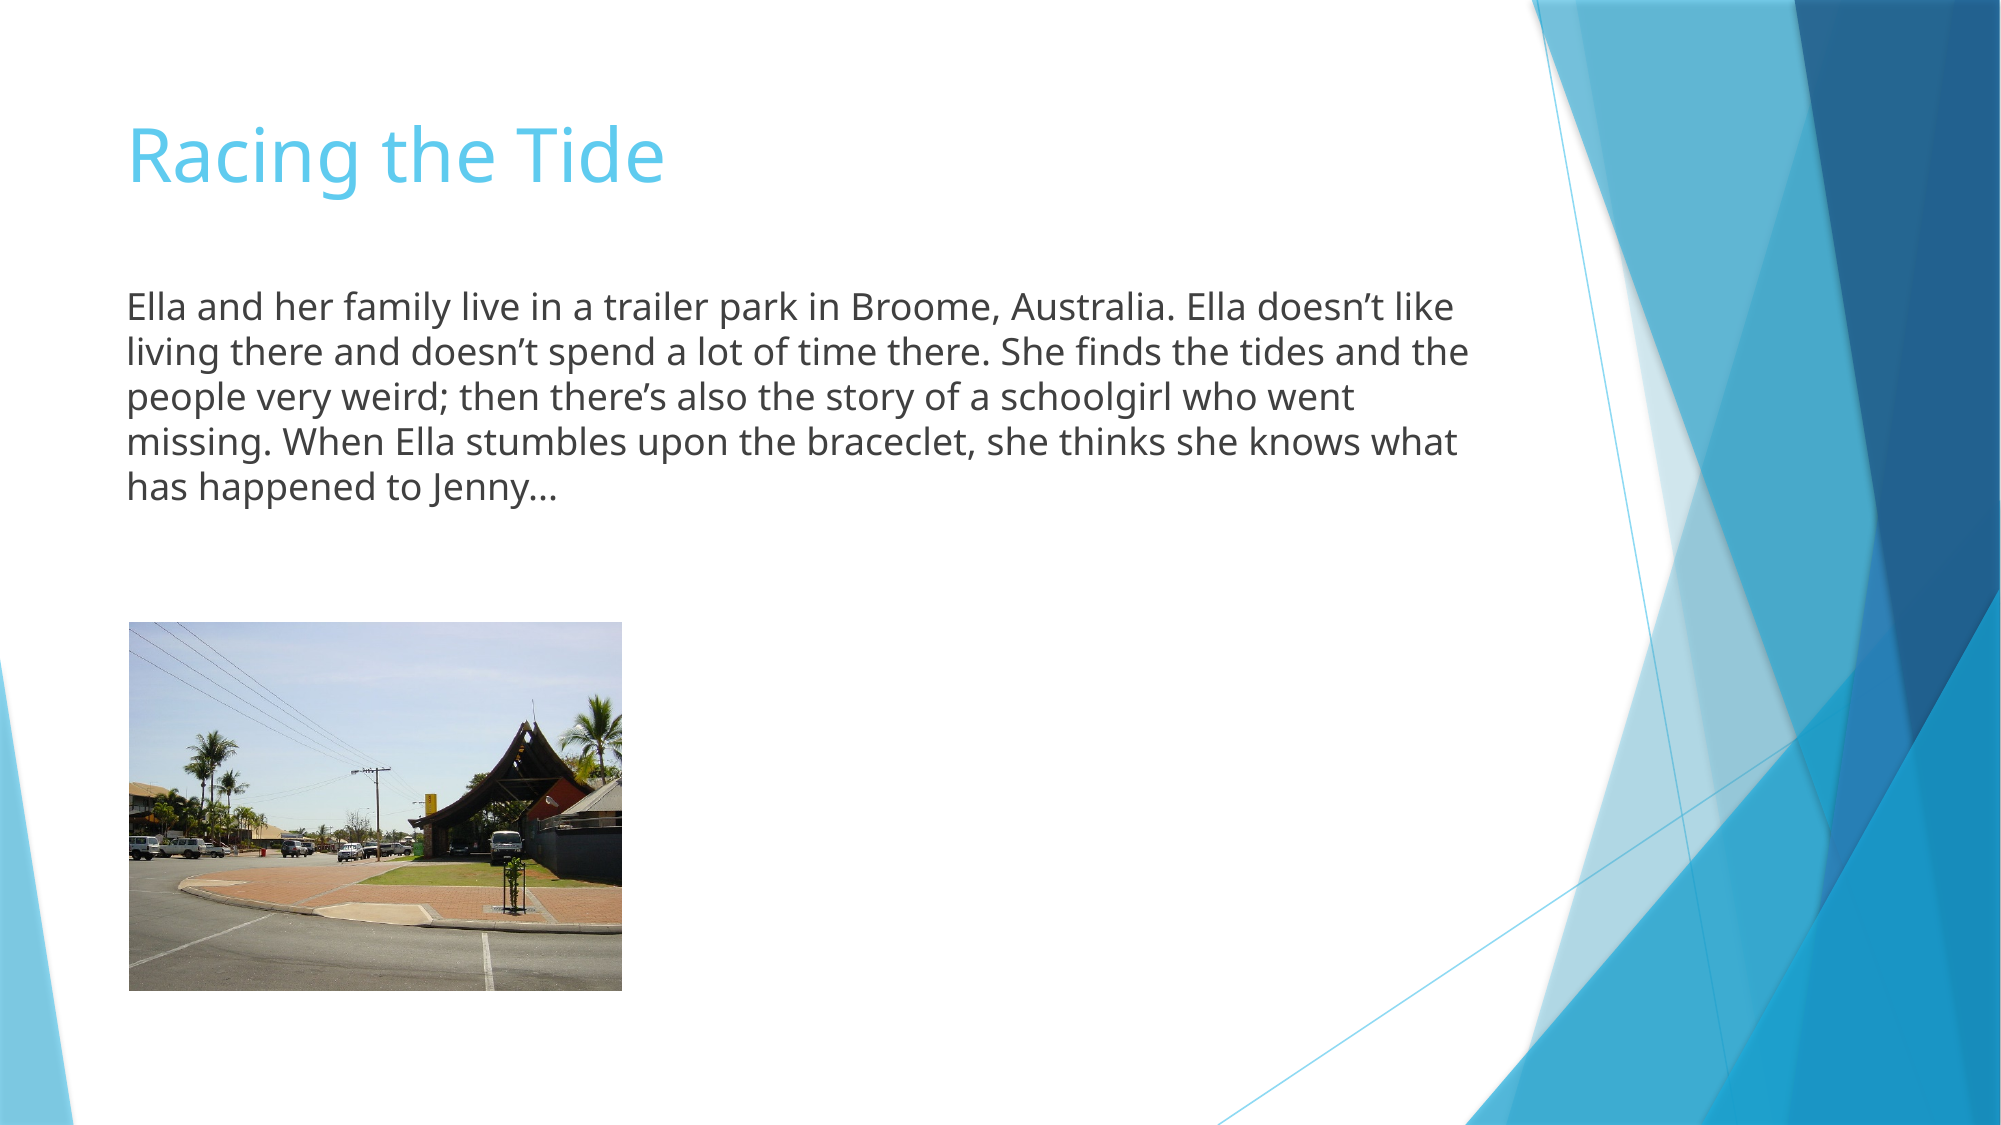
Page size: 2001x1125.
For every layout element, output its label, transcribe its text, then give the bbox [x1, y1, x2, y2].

picture [129, 621, 622, 992]
list Ella and her family live in a trailer park in Broome, Australia. Ella doesn’t like living there and doesn’t spend a lot of time there. She finds the tides and the people very weird; then there’s also the story of a schoolgirl who went missing. When Ella stumbles upon the braceclet, she thinks she knows what has happened to Jenny... [111, 275, 1522, 992]
title Racing the Tide [111, 99, 1522, 275]
